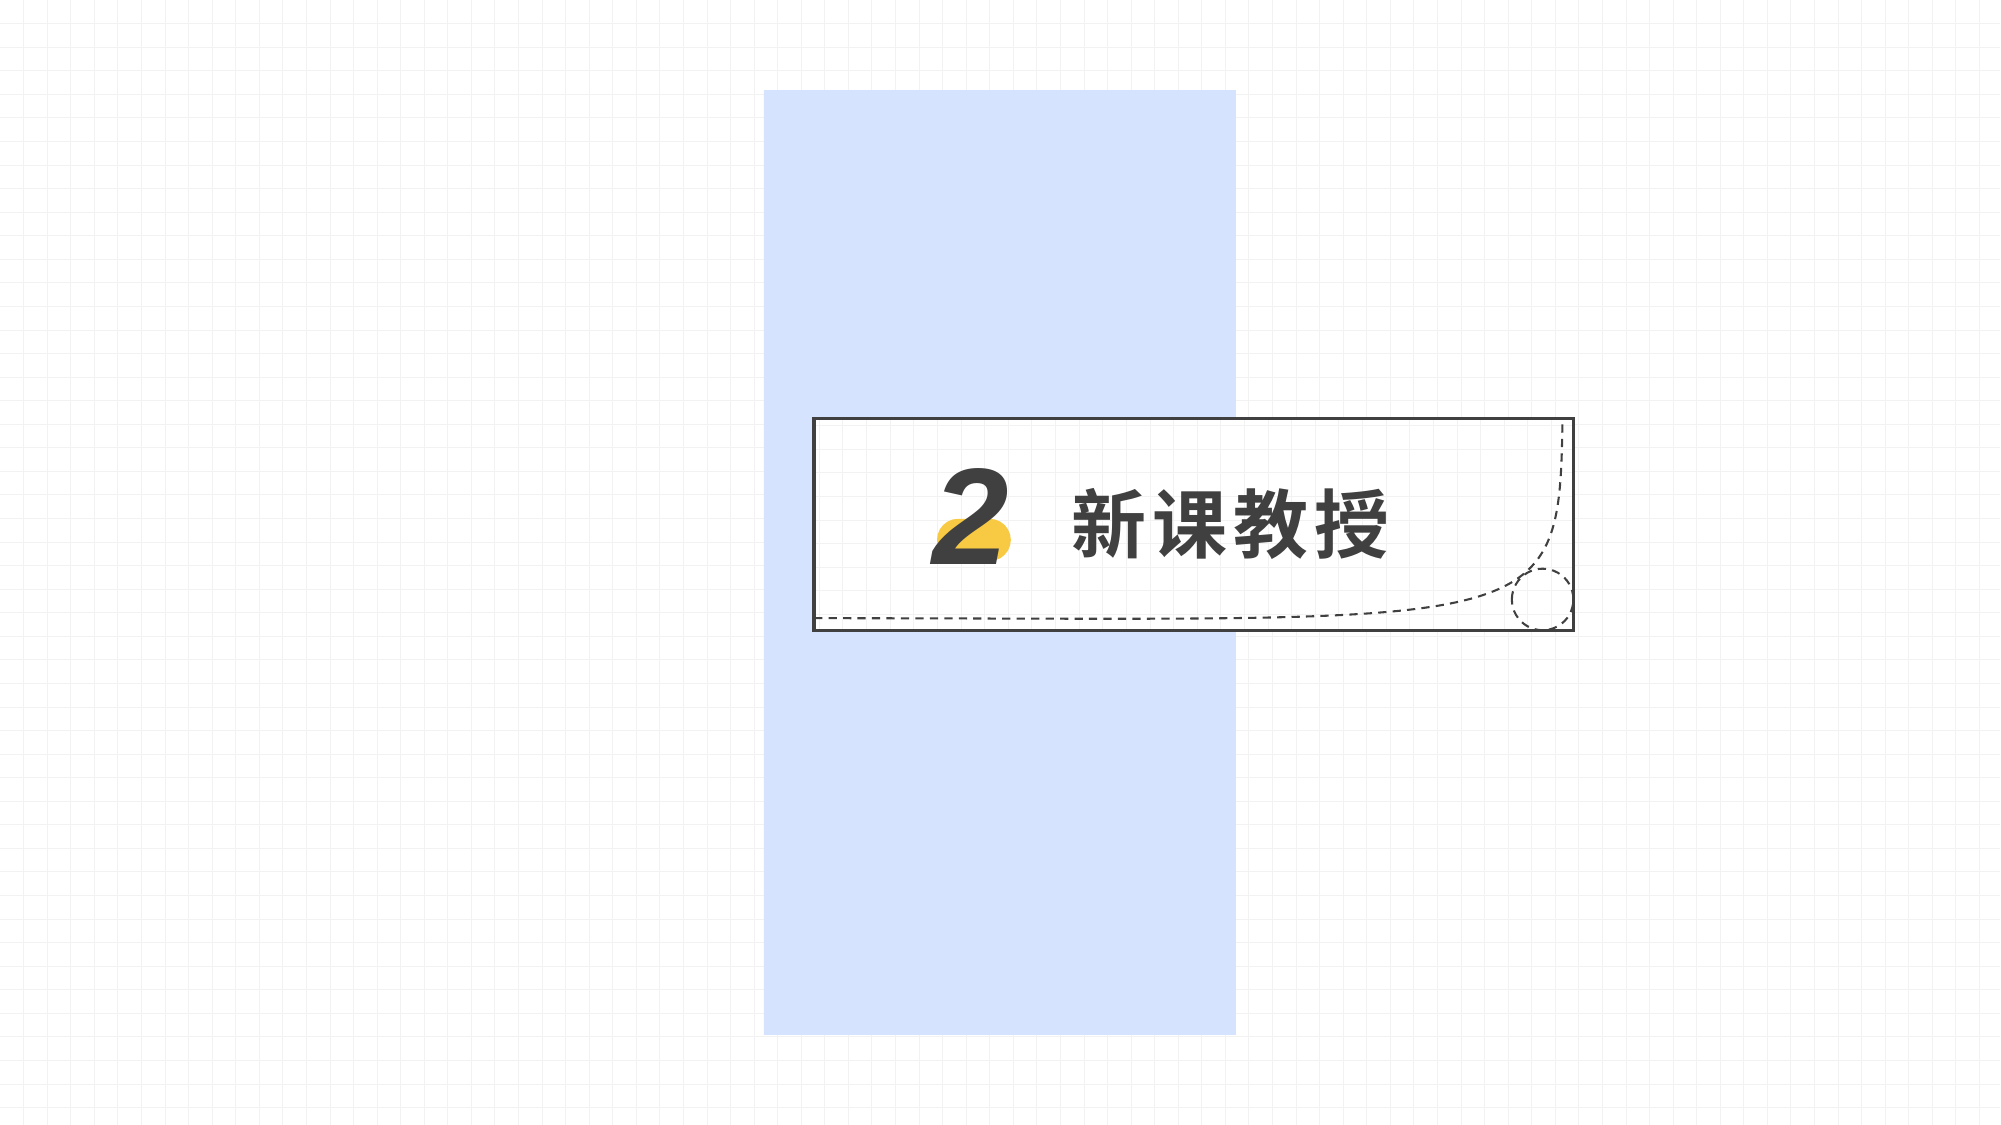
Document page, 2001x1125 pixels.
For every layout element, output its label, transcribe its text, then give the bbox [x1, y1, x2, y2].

list 新课教授 [1056, 480, 1416, 578]
list 2 [918, 438, 1026, 604]
